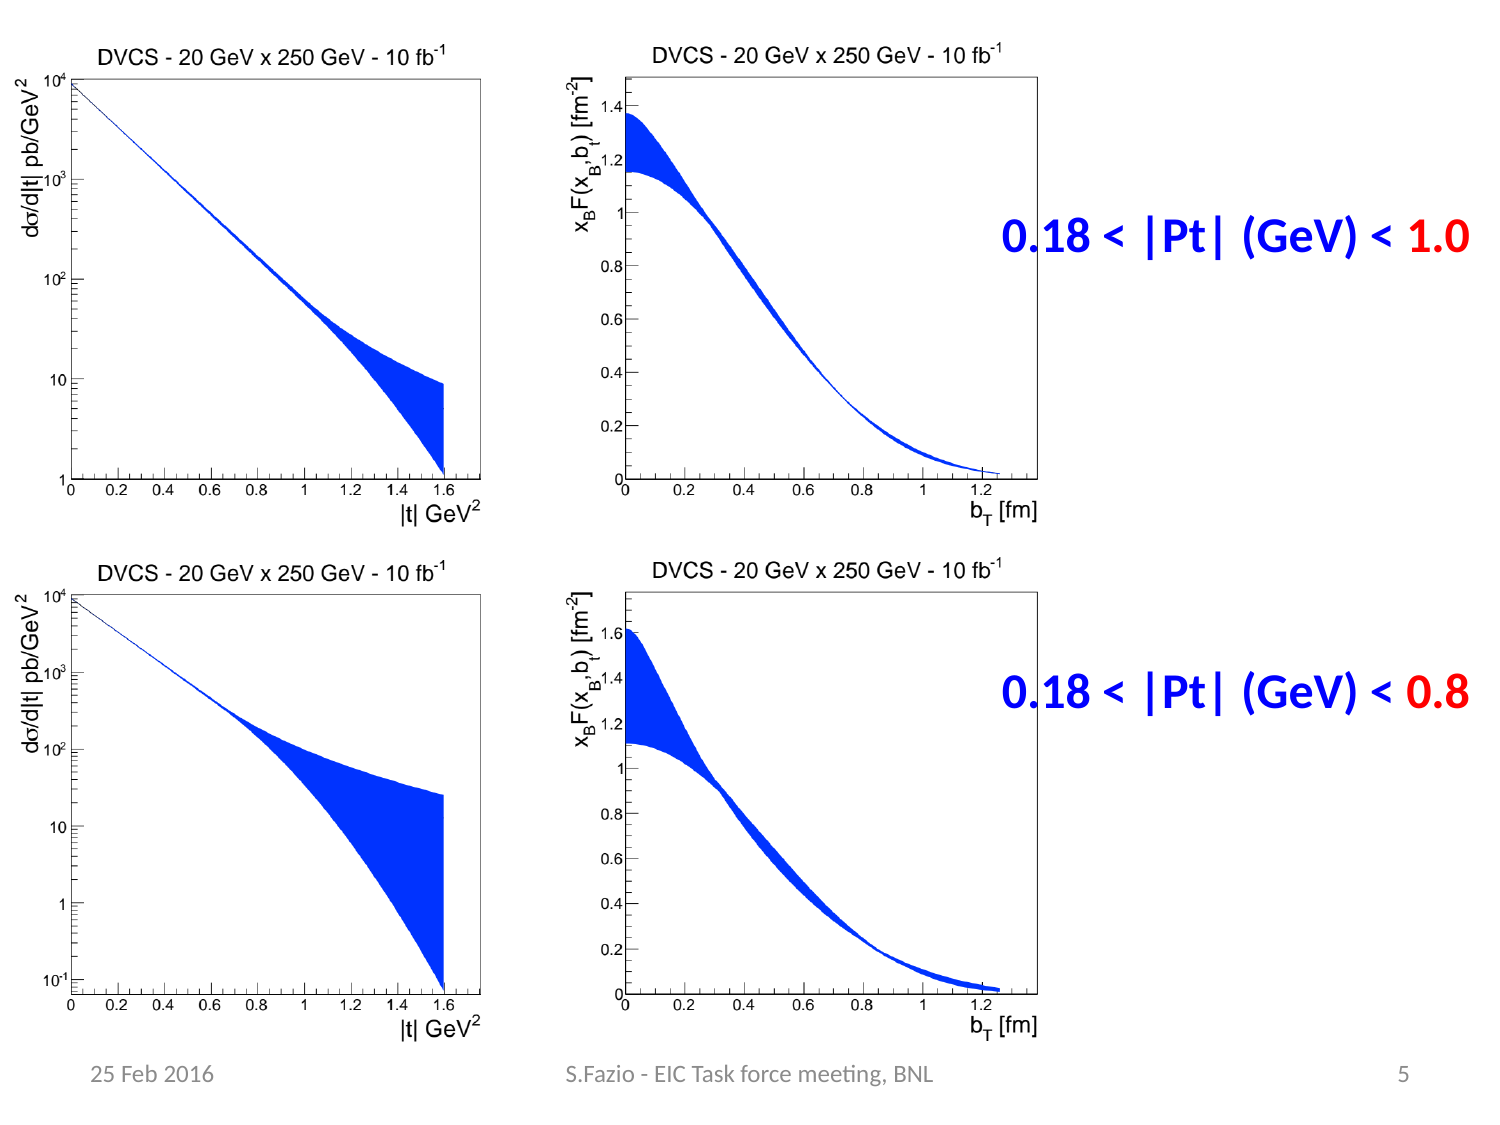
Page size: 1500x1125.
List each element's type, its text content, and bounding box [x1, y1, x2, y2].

picture [562, 542, 1089, 1043]
picture [8, 545, 532, 1043]
picture [562, 26, 1089, 528]
footer S.Fazio - EIC Task force meeting, BNL [512, 1042, 988, 1103]
slide_number 5 [1074, 1042, 1425, 1103]
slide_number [75, 1052, 425, 1103]
text_box 0.18 < |Pt| (GeV) < 1.0 [1093, 194, 1486, 270]
text_box 0.18 < |Pt| (GeV) < 0.8 [1093, 651, 1486, 726]
picture [8, 29, 532, 528]
